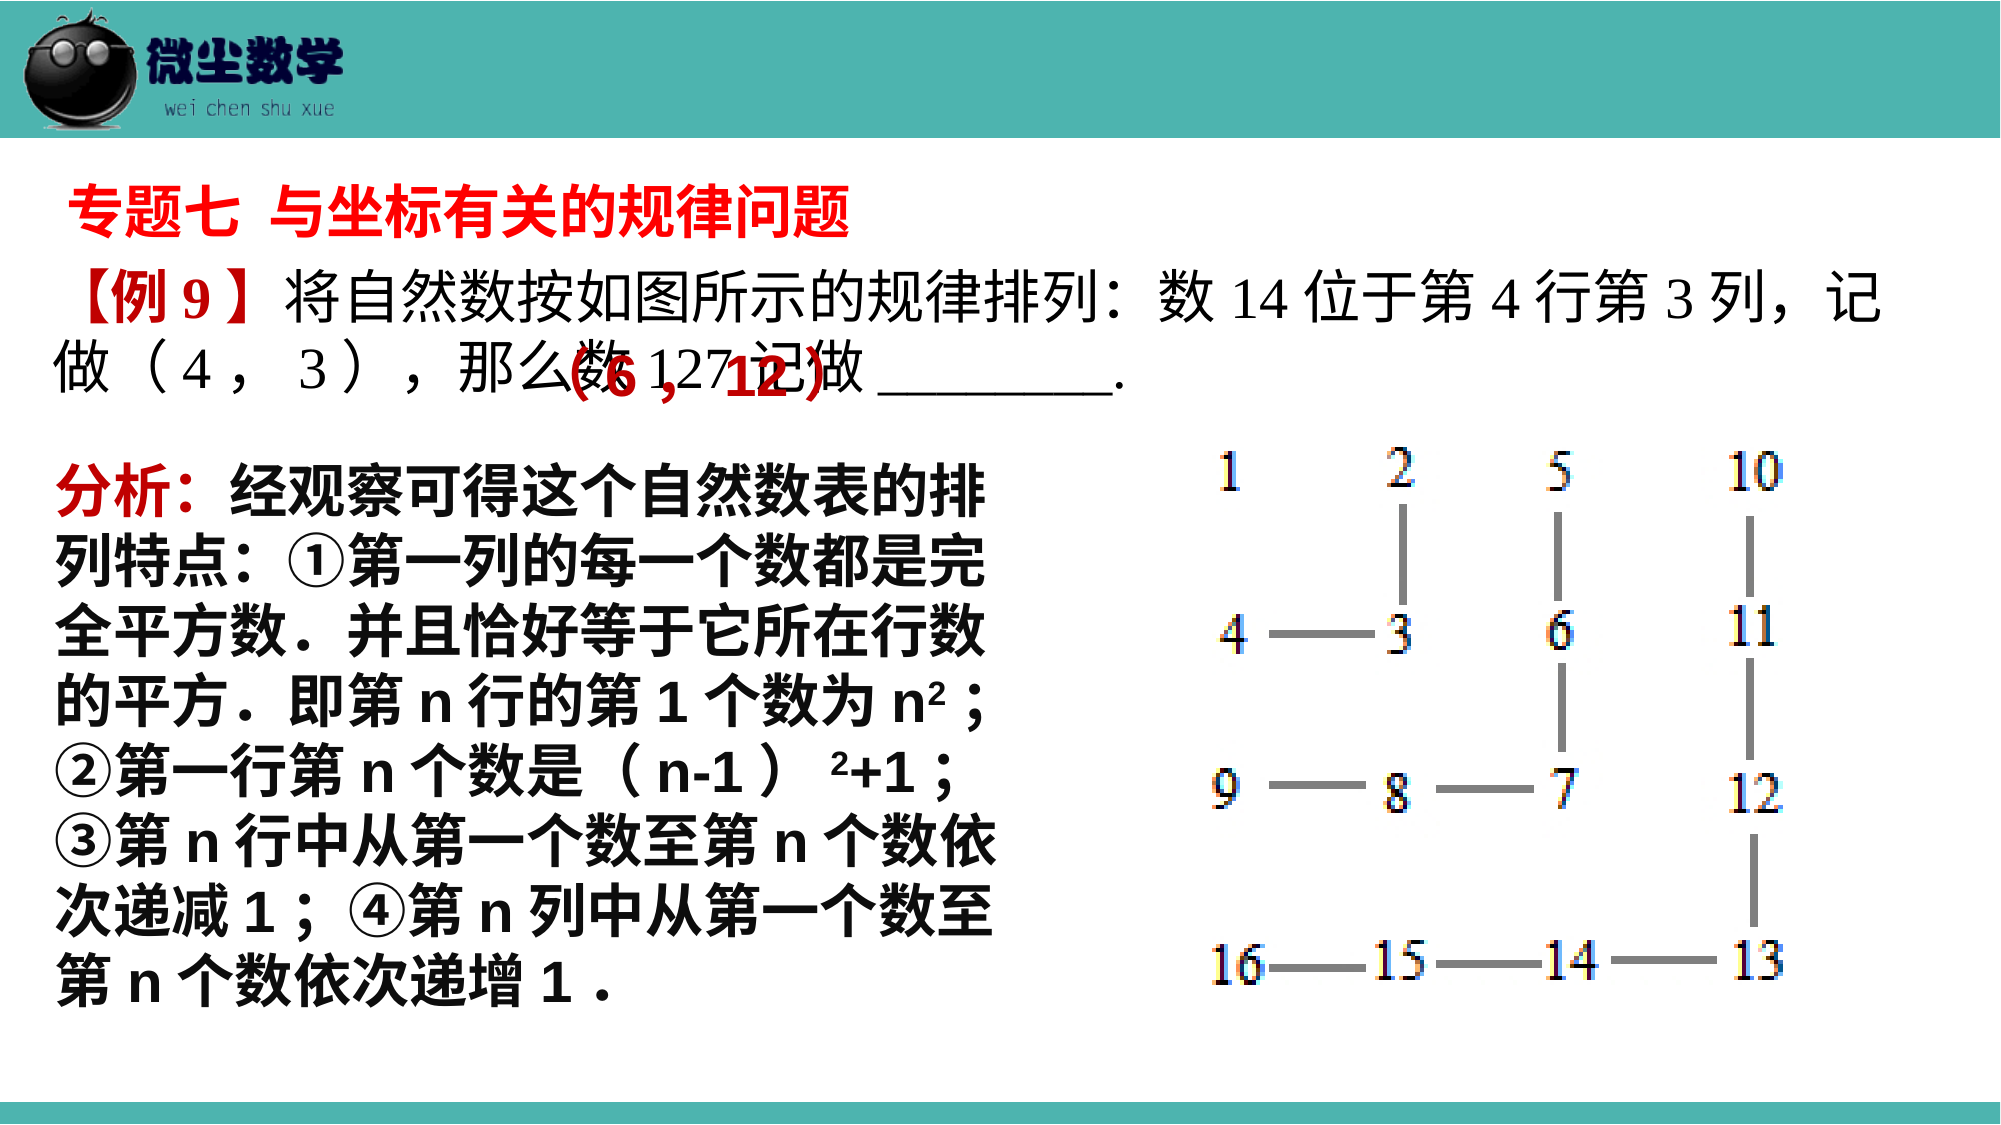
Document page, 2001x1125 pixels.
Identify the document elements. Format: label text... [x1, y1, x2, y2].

picture [0, 1, 2001, 1124]
text_box 专题七 与坐标有关的规律问题 [52, 167, 866, 252]
text_box 【例9】将自然数按如图所示的规律排列：数14位于第4行第3列，记做（4，3），那么数127记做________. [37, 252, 1953, 408]
text_box （6，12） [518, 330, 877, 416]
text_box 分析：经观察可得这个自然数表的排列特点：①第一列的每一个数都是完全平方数．并且恰好等于它所在行数的平方．即第n行的第1个数为n2；②第一行第n个数是（n-1）2+1；③第n行中从第一个数至第n个数依次递减1；④第n列中从第一个数至第n个数依次递增1． [40, 447, 1041, 1022]
